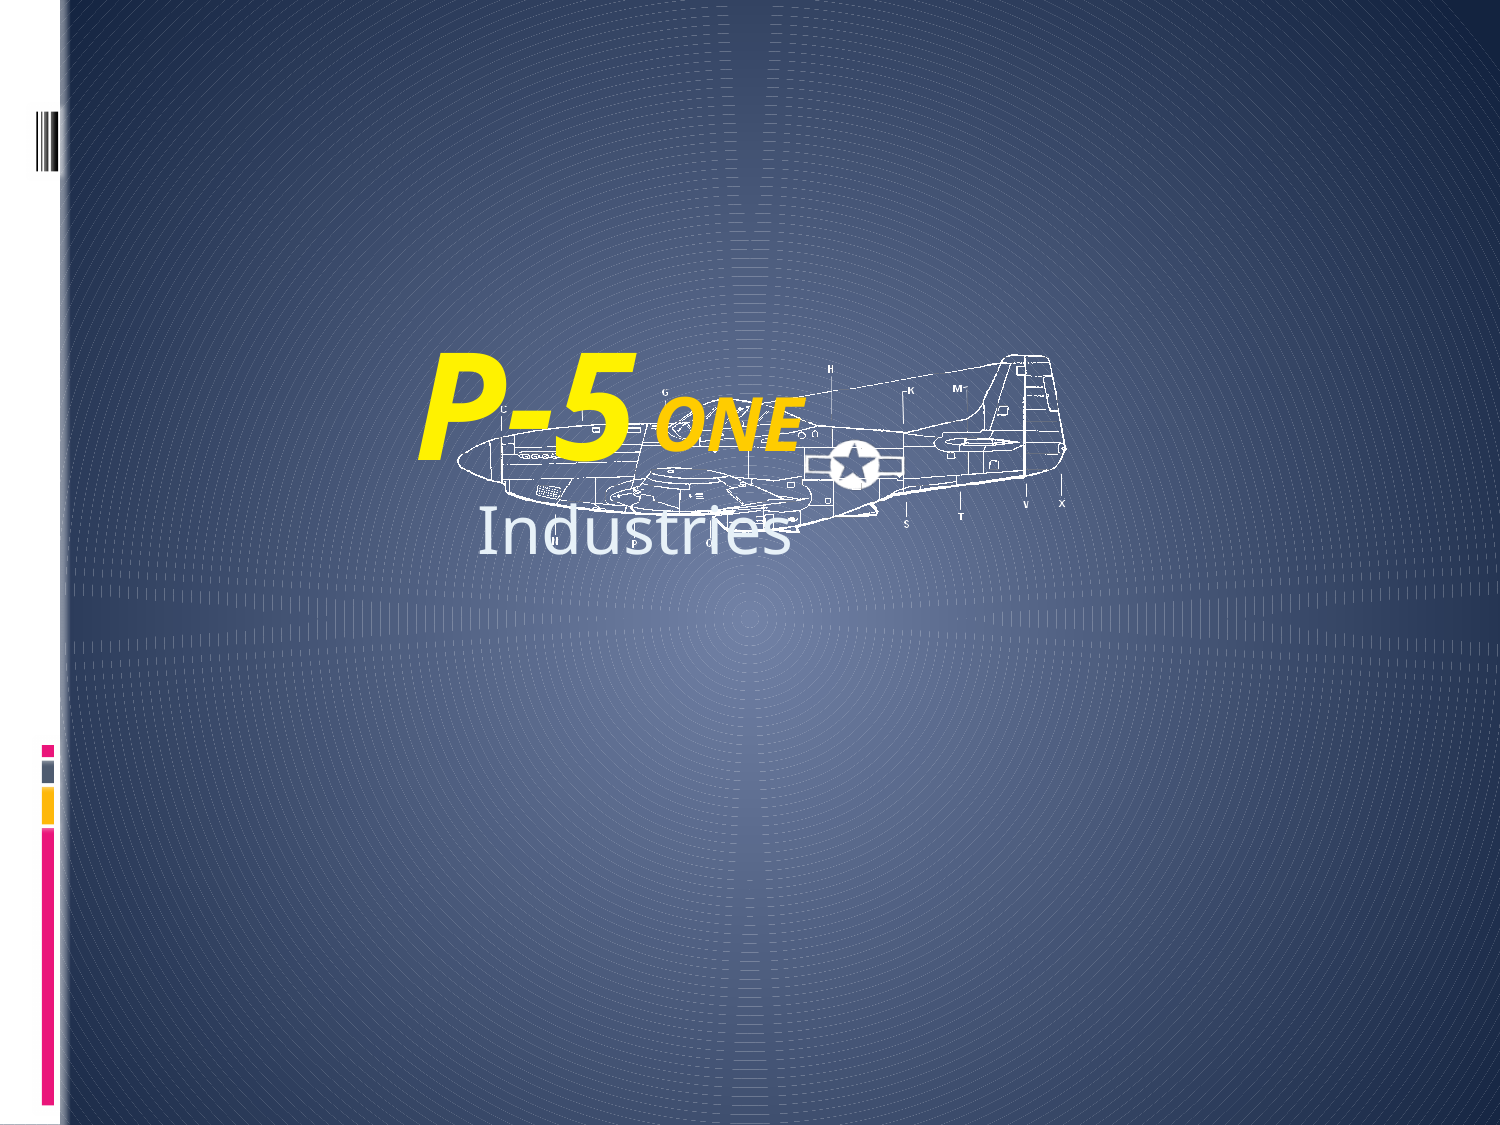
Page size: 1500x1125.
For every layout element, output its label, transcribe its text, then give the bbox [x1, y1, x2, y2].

title P-5 [399, 303, 460, 506]
subtitle Industries [460, 0, 1300, 575]
picture [424, 341, 1088, 551]
